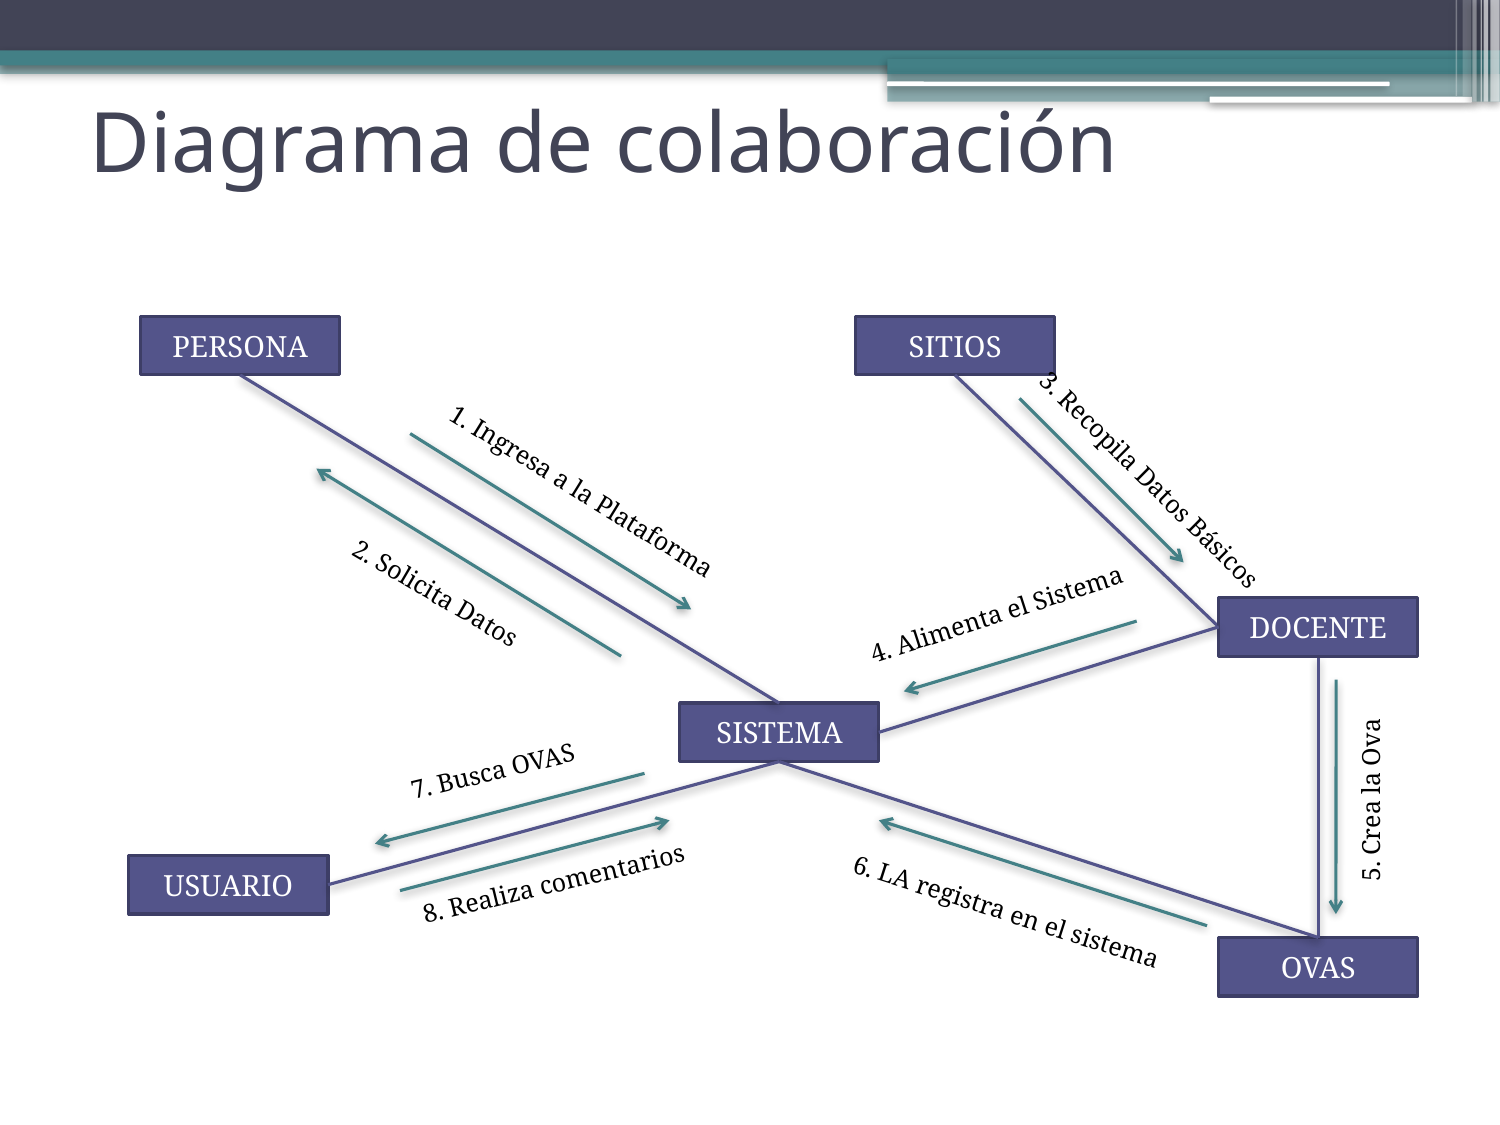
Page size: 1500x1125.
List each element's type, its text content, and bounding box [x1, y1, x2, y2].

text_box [128, 316, 1419, 997]
title Diagrama de colaboración [75, 70, 1425, 208]
